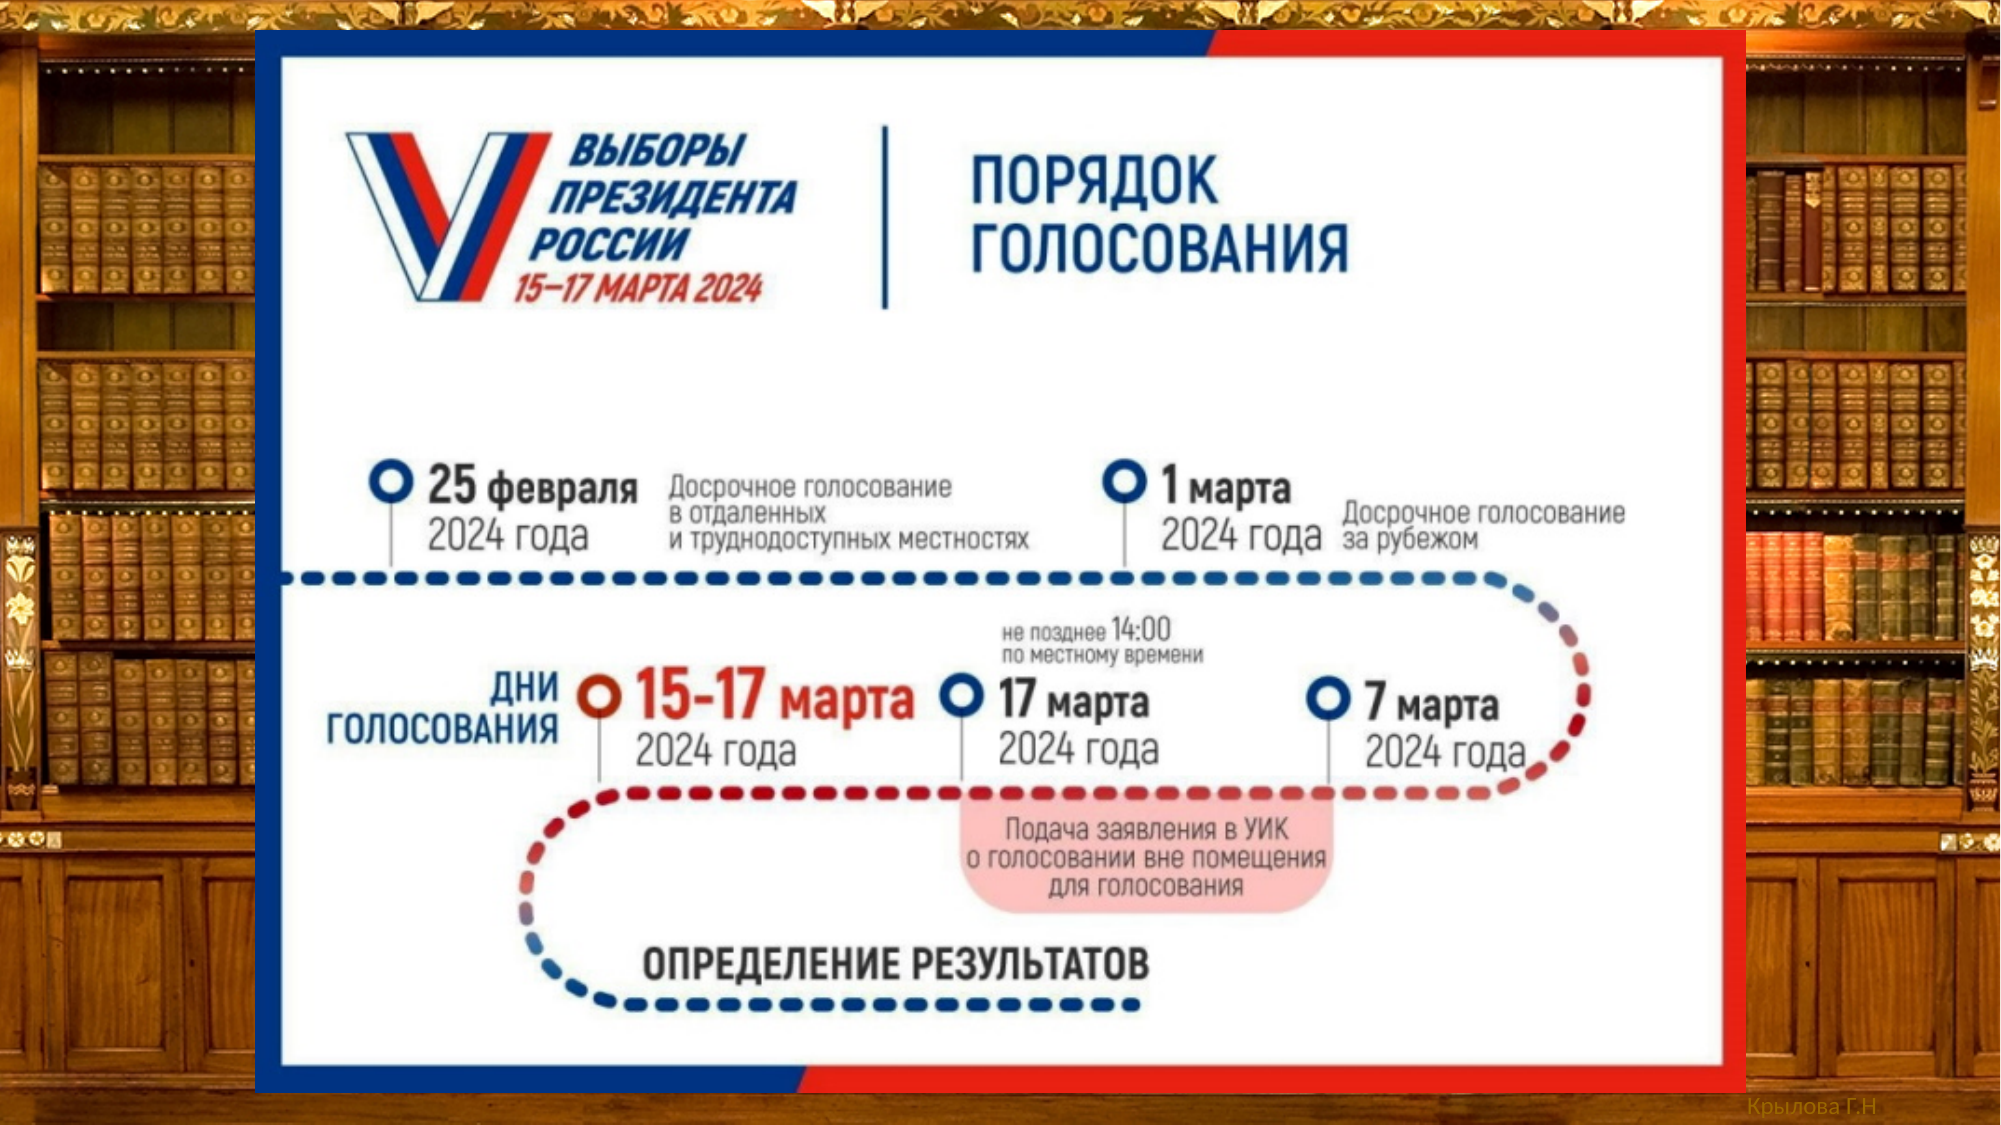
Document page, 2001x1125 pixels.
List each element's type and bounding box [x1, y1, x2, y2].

list [255, 30, 1746, 1093]
picture [0, 0, 2001, 1125]
